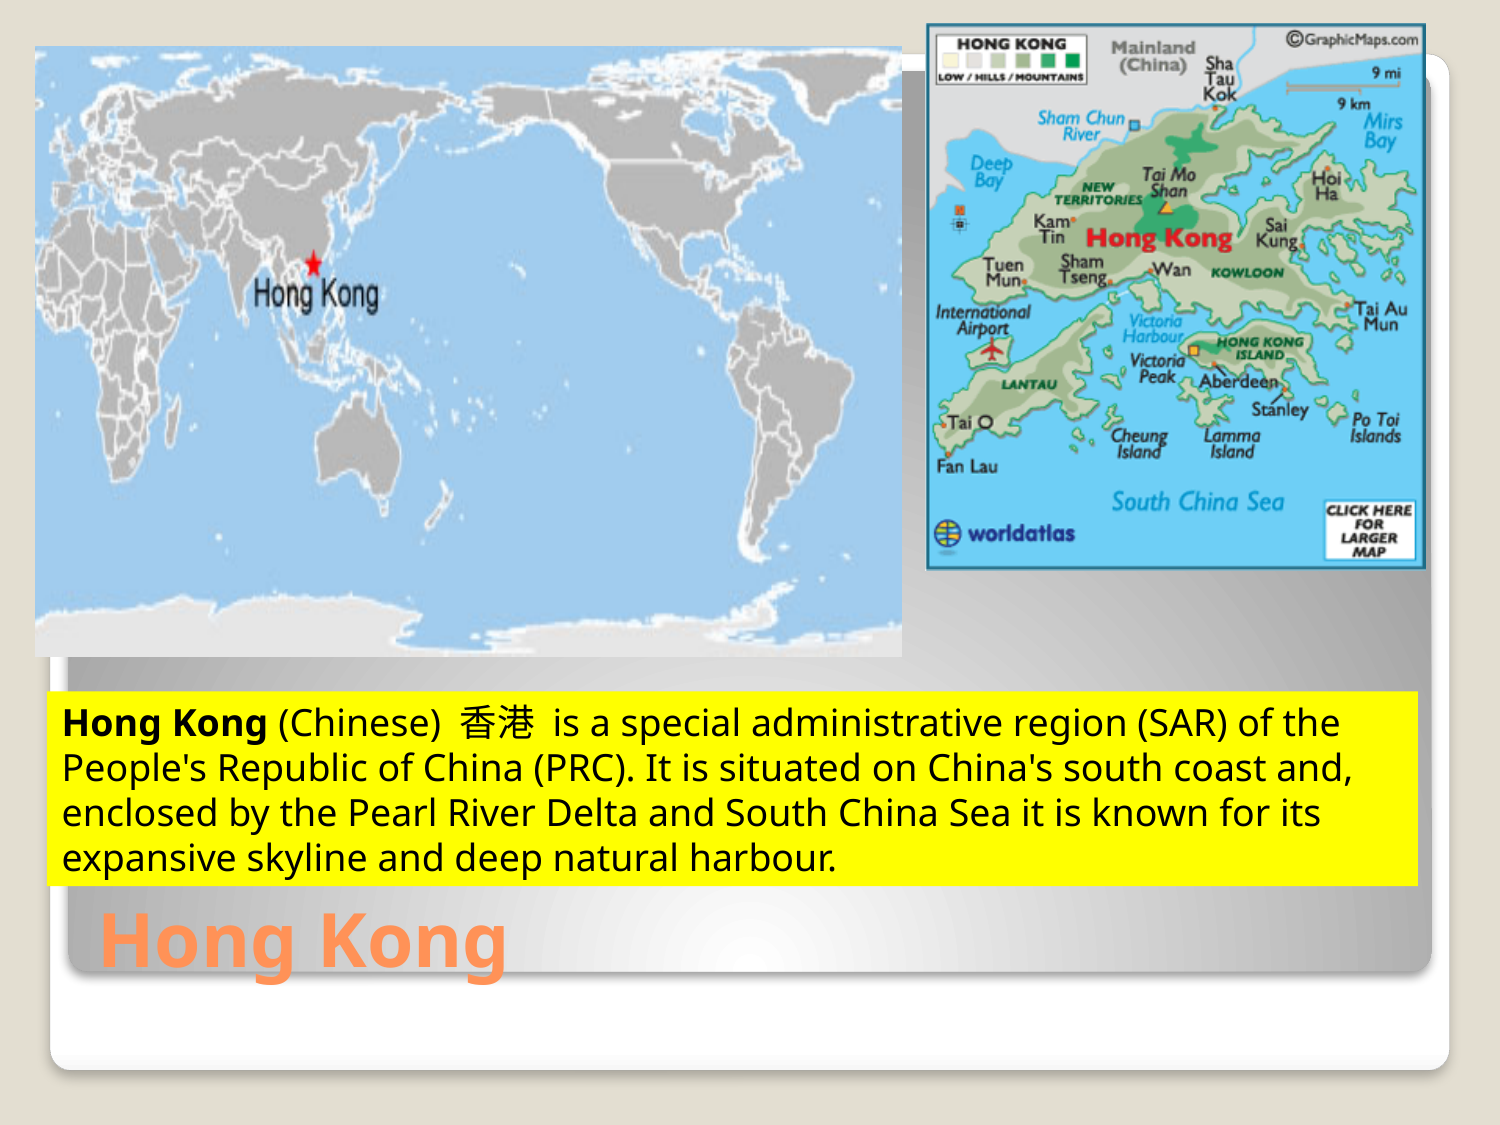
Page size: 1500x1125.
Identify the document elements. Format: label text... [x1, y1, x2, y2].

text_box Hong Kong (Chinese) 香港 is a special administrative region (SAR) of the People's Republic of China (PRC). It is situated on China's south coast and, enclosed by the Pearl River Delta and South China Sea it is known for its expansive skyline and deep natural harbour. [46, 691, 1418, 887]
picture [34, 46, 902, 657]
picture [925, 23, 1427, 571]
title Hong Kong [82, 817, 1425, 990]
